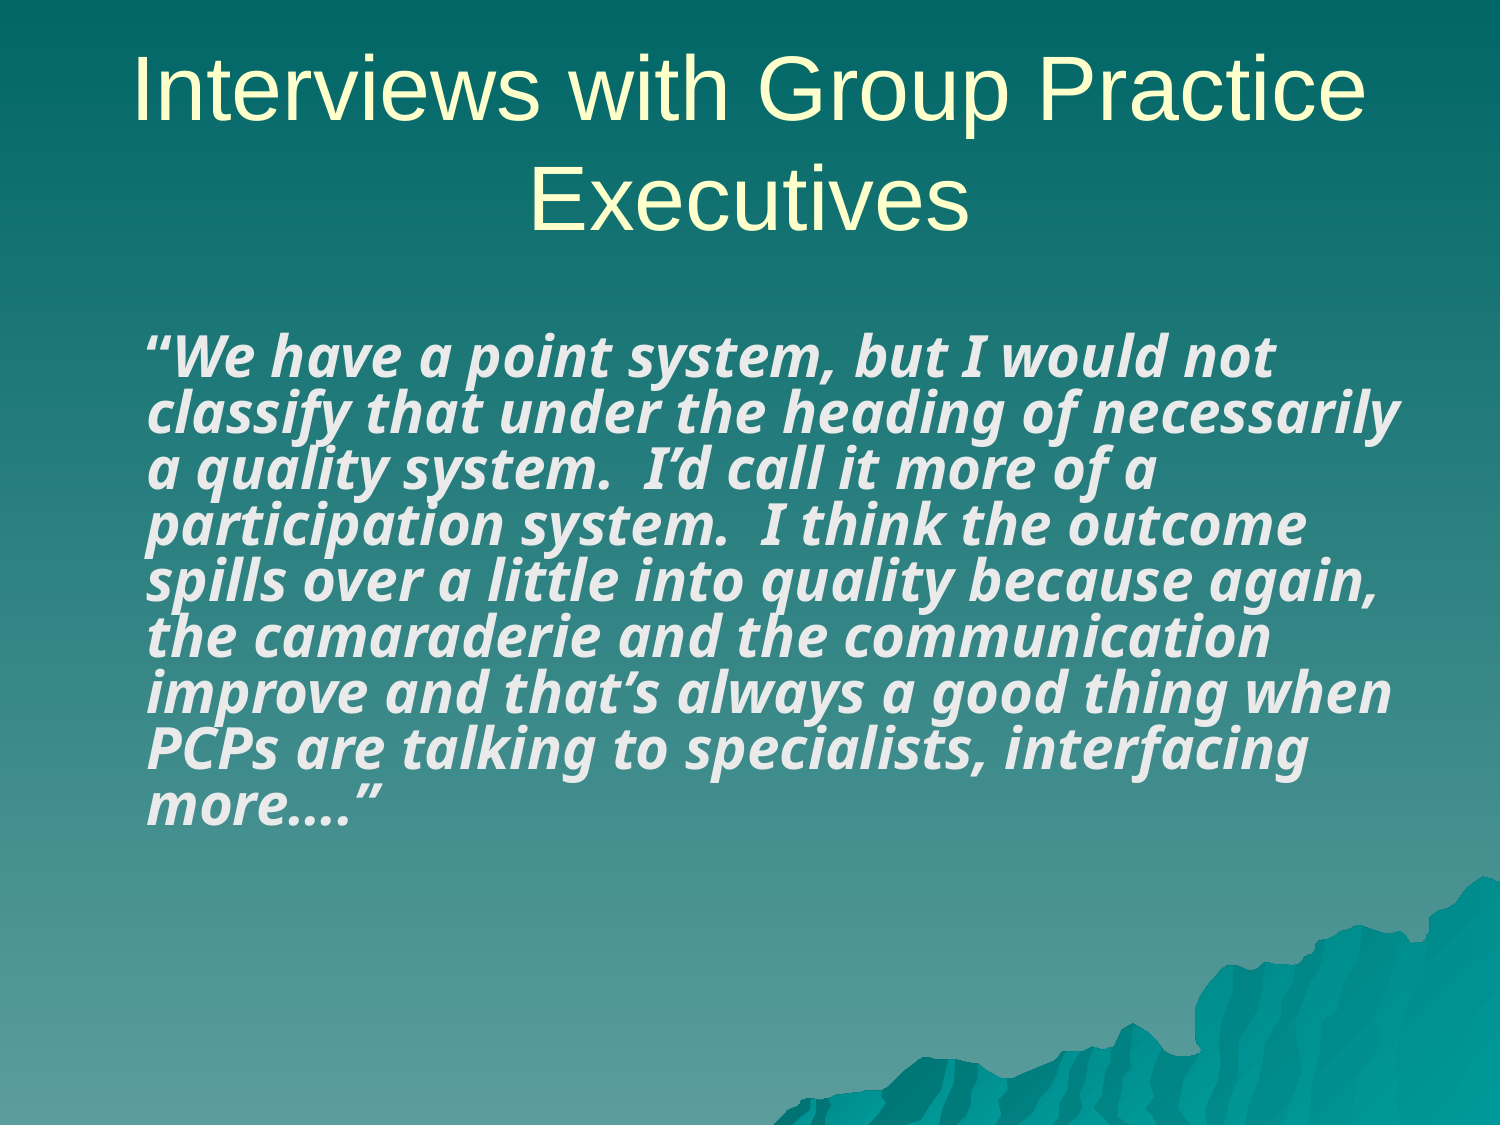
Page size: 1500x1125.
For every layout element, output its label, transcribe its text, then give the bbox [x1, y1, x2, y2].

title Interviews with Group Practice Executives [74, 45, 1426, 233]
list “We have a point system, but I would not classify that under the heading of necessarily a quality system. I’d call it more of a participation system. I think the outcome spills over a little into quality because again, the camaraderie and the communication improve and that’s always a good thing when PCPs are talking to specialists, interfacing more….” [74, 324, 1426, 1006]
